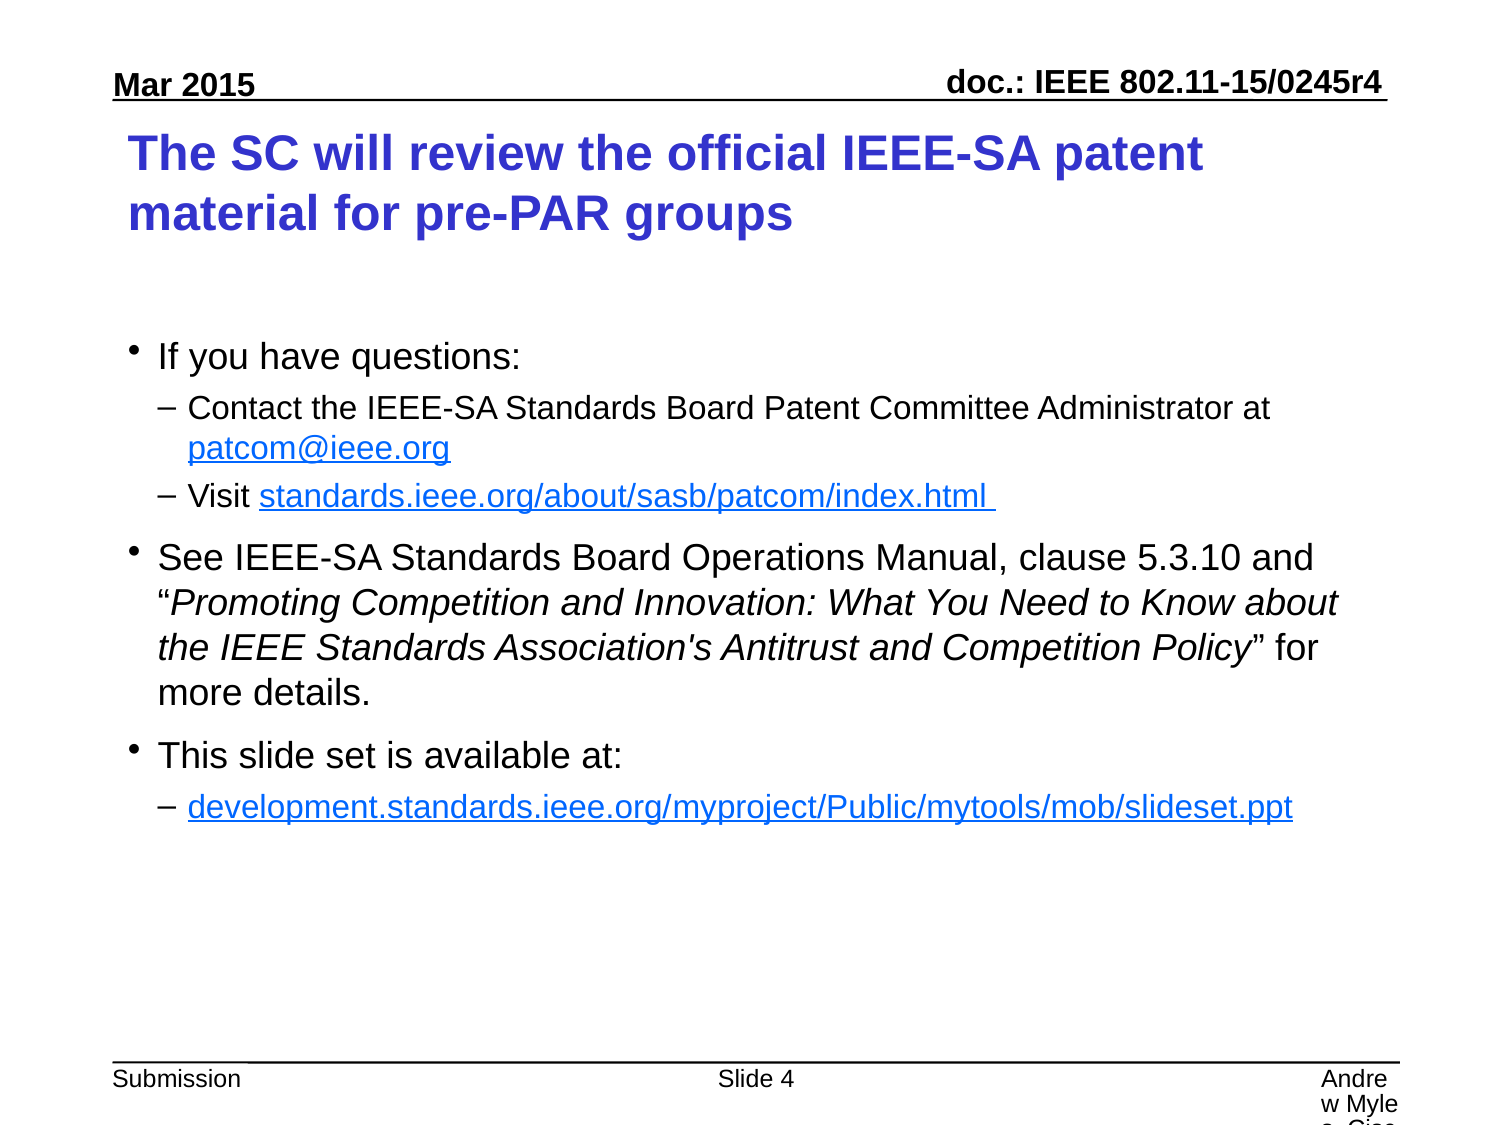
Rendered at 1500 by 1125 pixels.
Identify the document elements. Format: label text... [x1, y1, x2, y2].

list If you have questions: Contact the IEEE-SA Standards Board Patent Committee Administrator at patcom@ieee.org Visit standards.ieee.org/about/sasb/patcom/index.html See IEEE-SA Standards Board Operations Manual, clause 5.3.10 and “Promoting Competition and Innovation: What You Need to Know about the IEEE Standards Association's Antitrust and Competition Policy” for more details. This slide set is available at: development.standards.ieee.org/myproject/Public/mytools/mob/slideset.ppt [112, 324, 1388, 1000]
footer Andrew Myles, Cisco [1320, 1061, 1402, 1093]
slide_number Slide 4 [709, 1061, 803, 1093]
title The SC will review the official IEEE-SA patent material for pre-PAR groups [112, 112, 1388, 288]
